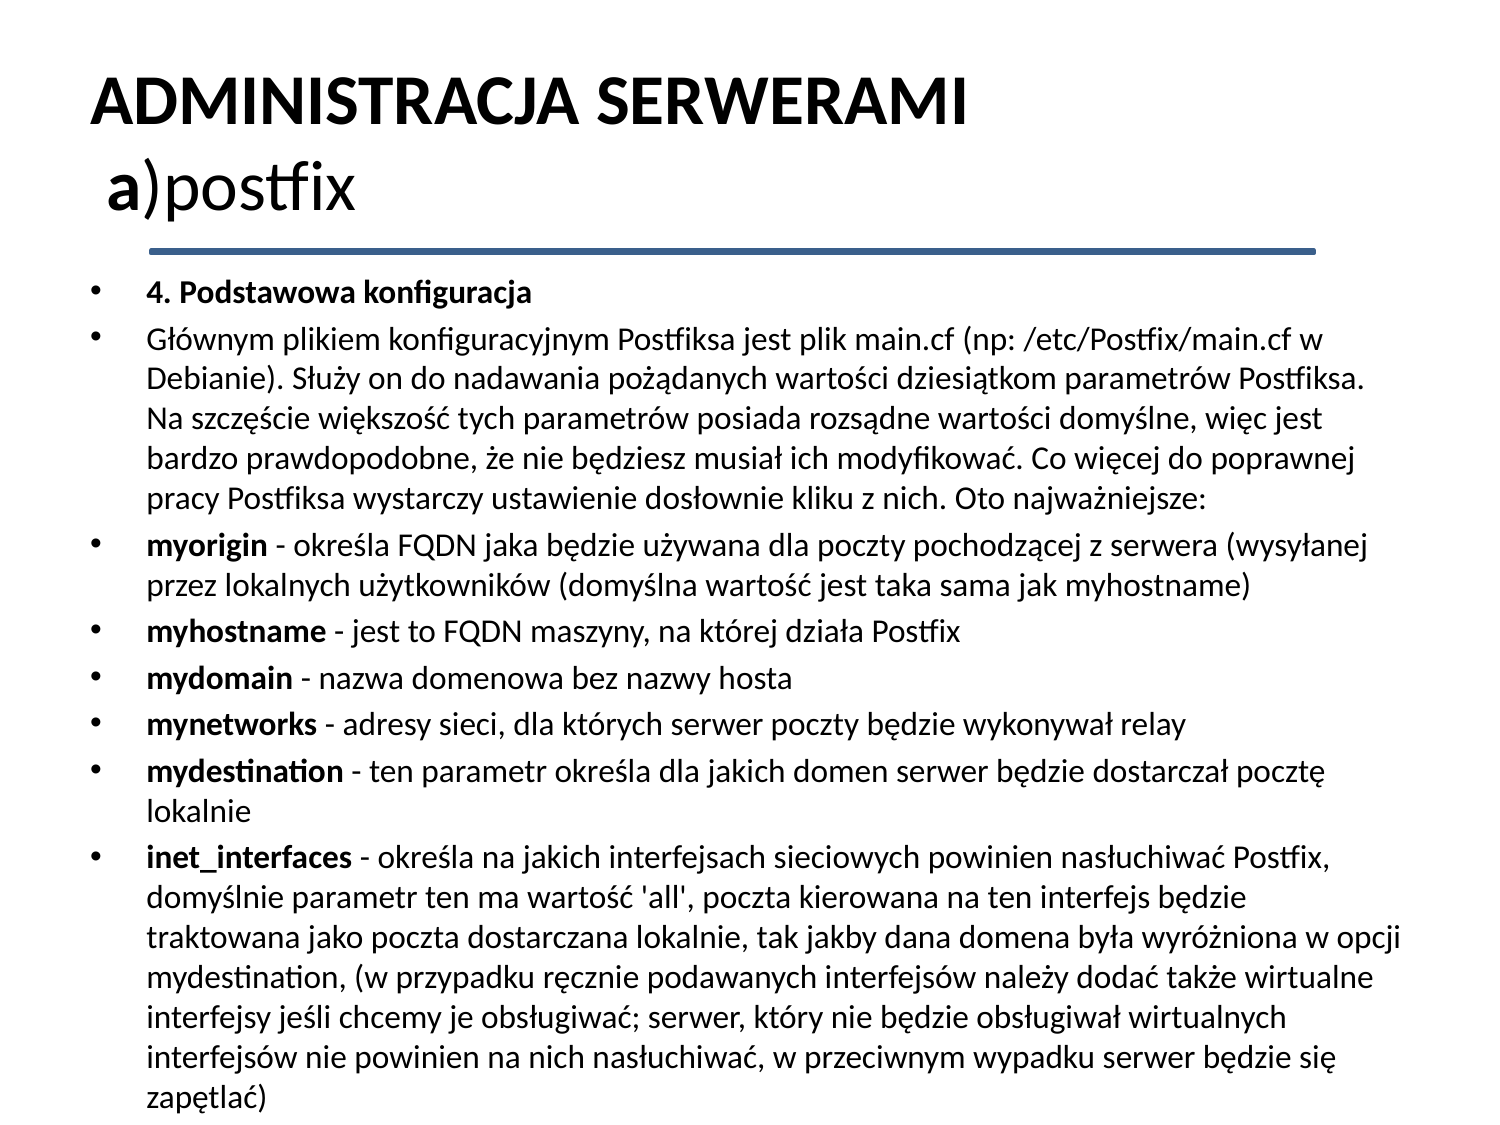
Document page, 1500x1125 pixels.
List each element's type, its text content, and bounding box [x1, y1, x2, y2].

title ADMINISTRACJA SERWERAMI a)postfix [75, 45, 1425, 233]
list 4. Podstawowa konfiguracja Głównym plikiem konfiguracyjnym Postfiksa jest plik main.cf (np: /etc/Postfix/main.cf w Debianie). Służy on do nadawania pożądanych wartości dziesiątkom parametrów Postfiksa. Na szczęście większość tych parametrów posiada rozsądne wartości domyślne, więc jest bardzo prawdopodobne, że nie będziesz musiał ich modyfikować. Co więcej do poprawnej pracy Postfiksa wystarczy ustawienie dosłownie kliku z nich. Oto najważniejsze: myorigin - określa FQDN jaka będzie używana dla poczty pochodzącej z serwera (wysyłanej przez lokalnych użytkowników (domyślna wartość jest taka sama jak myhostname) myhostname - jest to FQDN maszyny, na której działa Postfix mydomain - nazwa domenowa bez nazwy hosta mynetworks - adresy sieci, dla których serwer poczty będzie wykonywał relay mydestination - ten parametr określa dla jakich domen serwer będzie dostarczał pocztę lokalnie inet_interfaces - określa na jakich interfejsach sieciowych powinien nasłuchiwać Postfix, domyślnie parametr ten ma wartość 'all', poczta kierowana na ten interfejs będzie traktowana jako poczta dostarczana lokalnie, tak jakby dana domena była wyróżniona w opcji mydestination, (w przypadku ręcznie podawanych interfejsów należy dodać także wirtualne interfejsy jeśli chcemy je obsługiwać; serwer, który nie będzie obsługiwał wirtualnych interfejsów nie powinien na nich nasłuchiwać, w przeciwnym wypadku serwer będzie się zapętlać) [75, 262, 1425, 1125]
text_box [149, 248, 1316, 255]
